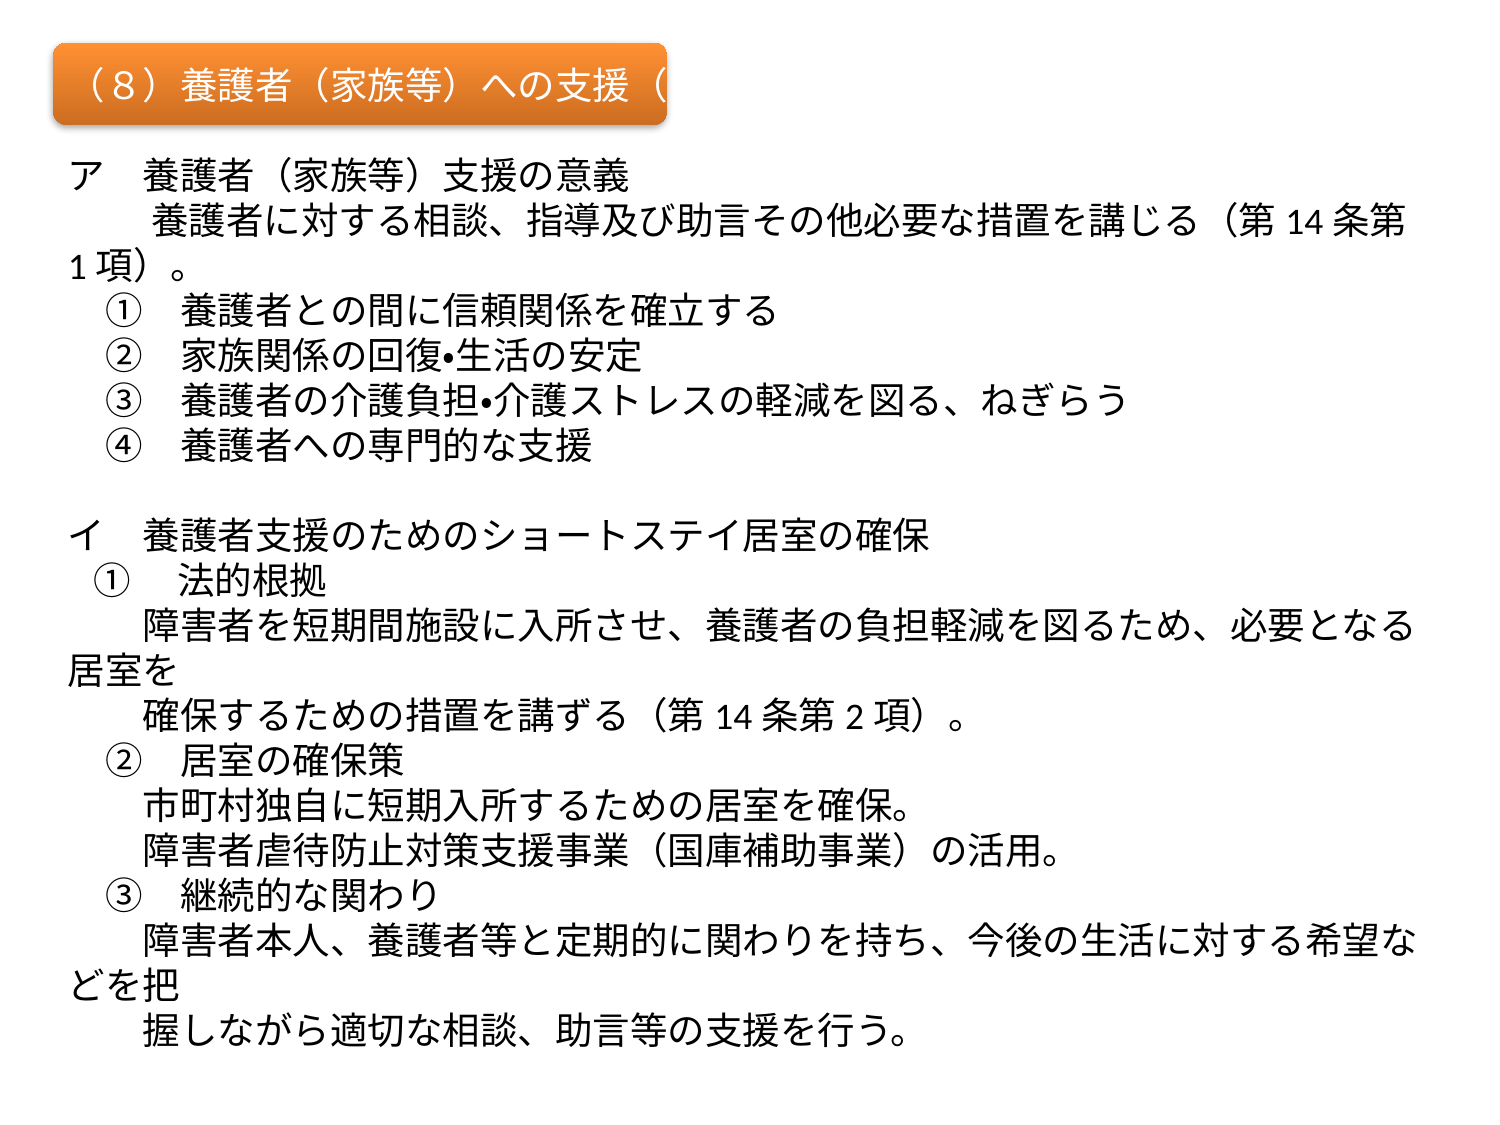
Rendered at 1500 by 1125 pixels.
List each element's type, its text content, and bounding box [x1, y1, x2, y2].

text_box （８）養護者（家族等）への支援（P.62） ア 養護者（家族等）支援の意義 養護者に対する相談、指導及び助言その他必要な措置を講じる（第14条第1項）。 ① 養護者との間に信頼関係を確立する ② 家族関係の回復・生活の安定 ③ 養護者の介護負担・介護ストレスの軽減を図る、ねぎらう ④ 養護者への専門的な支援 イ 養護者支援のためのショートステイ居室の確保 ① 法的根拠 障害者を短期間施設に入所させ、養護者の負担軽減を図るため、必要となる居室を 確保するための措置を講ずる（第14条第2項）。 ② 居室の確保策 市町村独自に短期入所するための居室を確保。 障害者虐待防止対策支援事業（国庫補助事業）の活用。 ③ 継続的な関わり 障害者本人、養護者等と定期的に関わりを持ち、今後の生活に対する希望などを把 握しながら適切な相談、助言等の支援を行う。 [53, 54, 1447, 1105]
text_box [53, 42, 667, 54]
